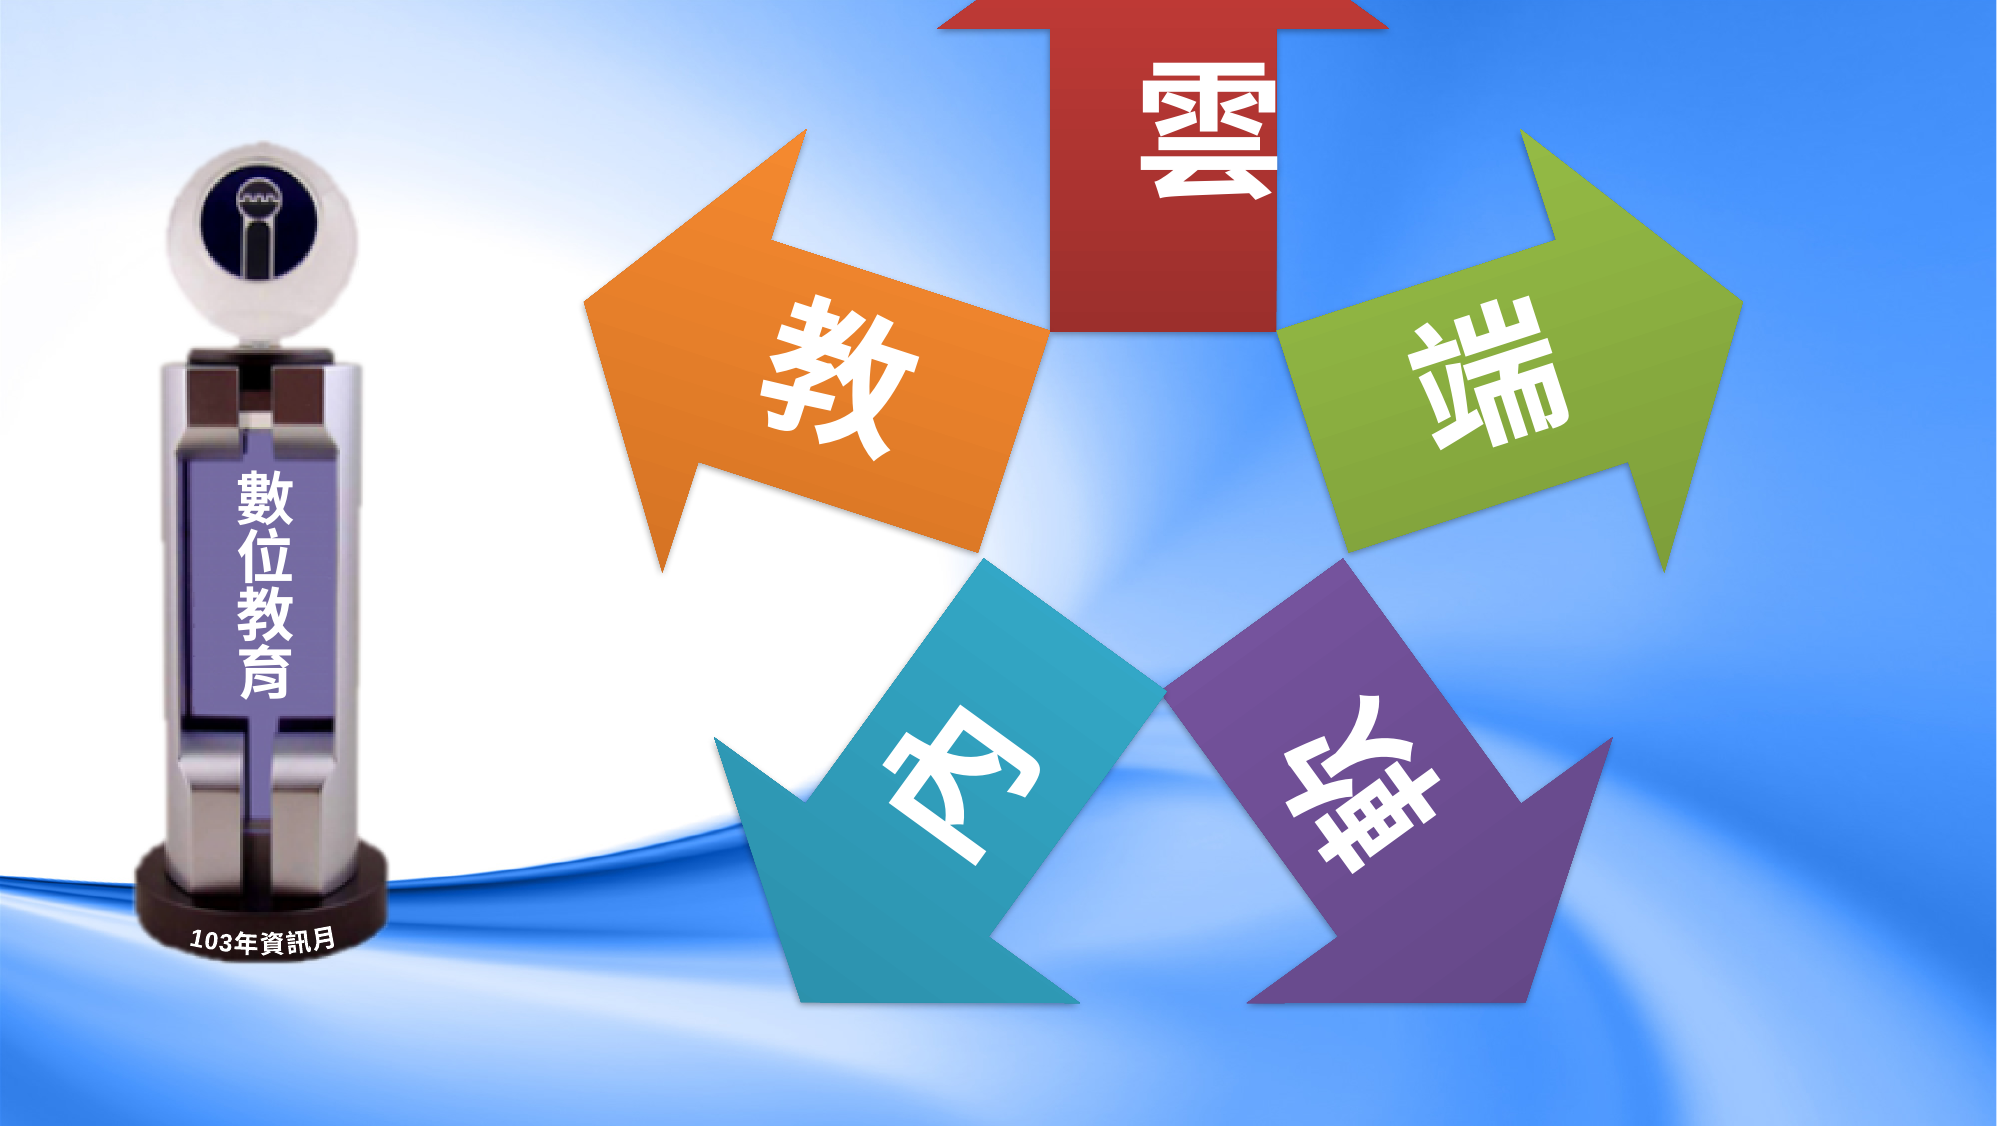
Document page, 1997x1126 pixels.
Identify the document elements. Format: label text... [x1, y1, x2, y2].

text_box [572, 0, 1755, 1047]
list 數位教育 [191, 444, 337, 727]
picture [0, 0, 1997, 1126]
